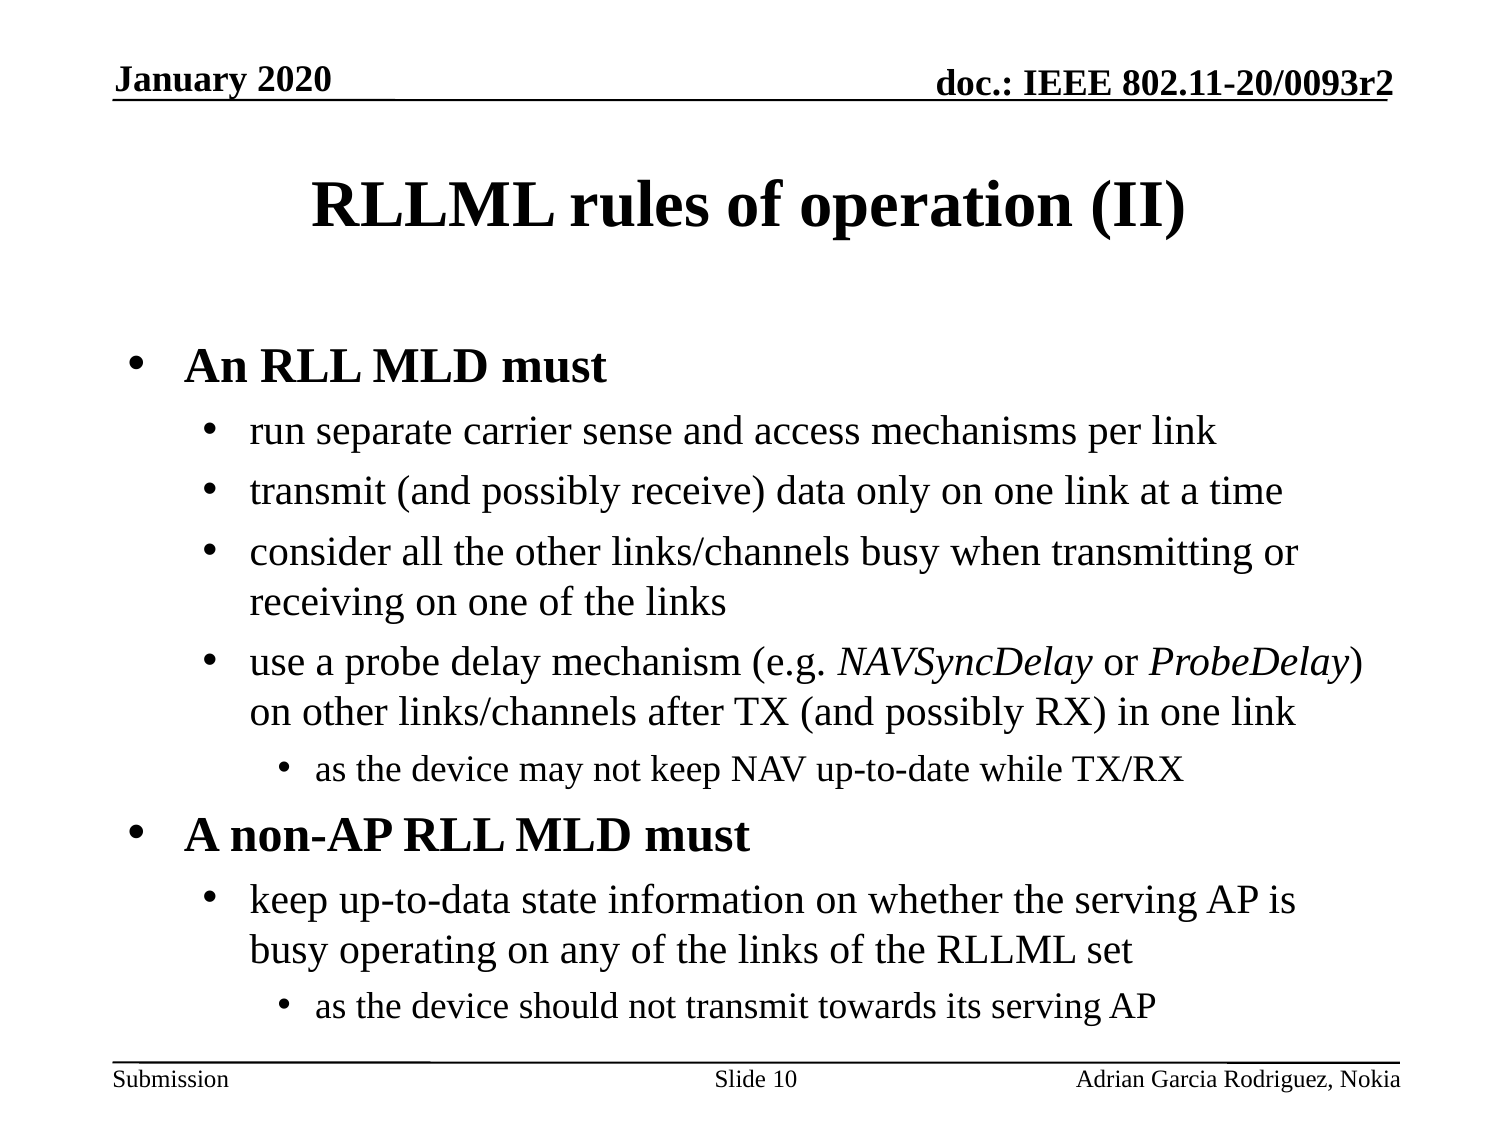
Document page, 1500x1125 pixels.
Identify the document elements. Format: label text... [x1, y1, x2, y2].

slide_number Slide 10 [712, 1061, 800, 1123]
footer Adrian Garcia Rodriguez, Nokia [878, 1061, 1402, 1093]
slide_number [114, 54, 423, 100]
list An RLL MLD must run separate carrier sense and access mechanisms per link transmit (and possibly receive) data only on one link at a time consider all the other links/channels busy when transmitting or receiving on one of the links use a probe delay mechanism (e.g. NAVSyncDelay or ProbeDelay) on other links/channels after TX (and possibly RX) in one link as the device may not keep NAV up-to-date while TX/RX A non-AP RLL MLD must keep up-to-data state information on whether the serving AP is busy operating on any of the links of the RLLML set as the device should not transmit towards its serving AP [112, 324, 1388, 1000]
title RLLML rules of operation (II) [112, 112, 1388, 288]
